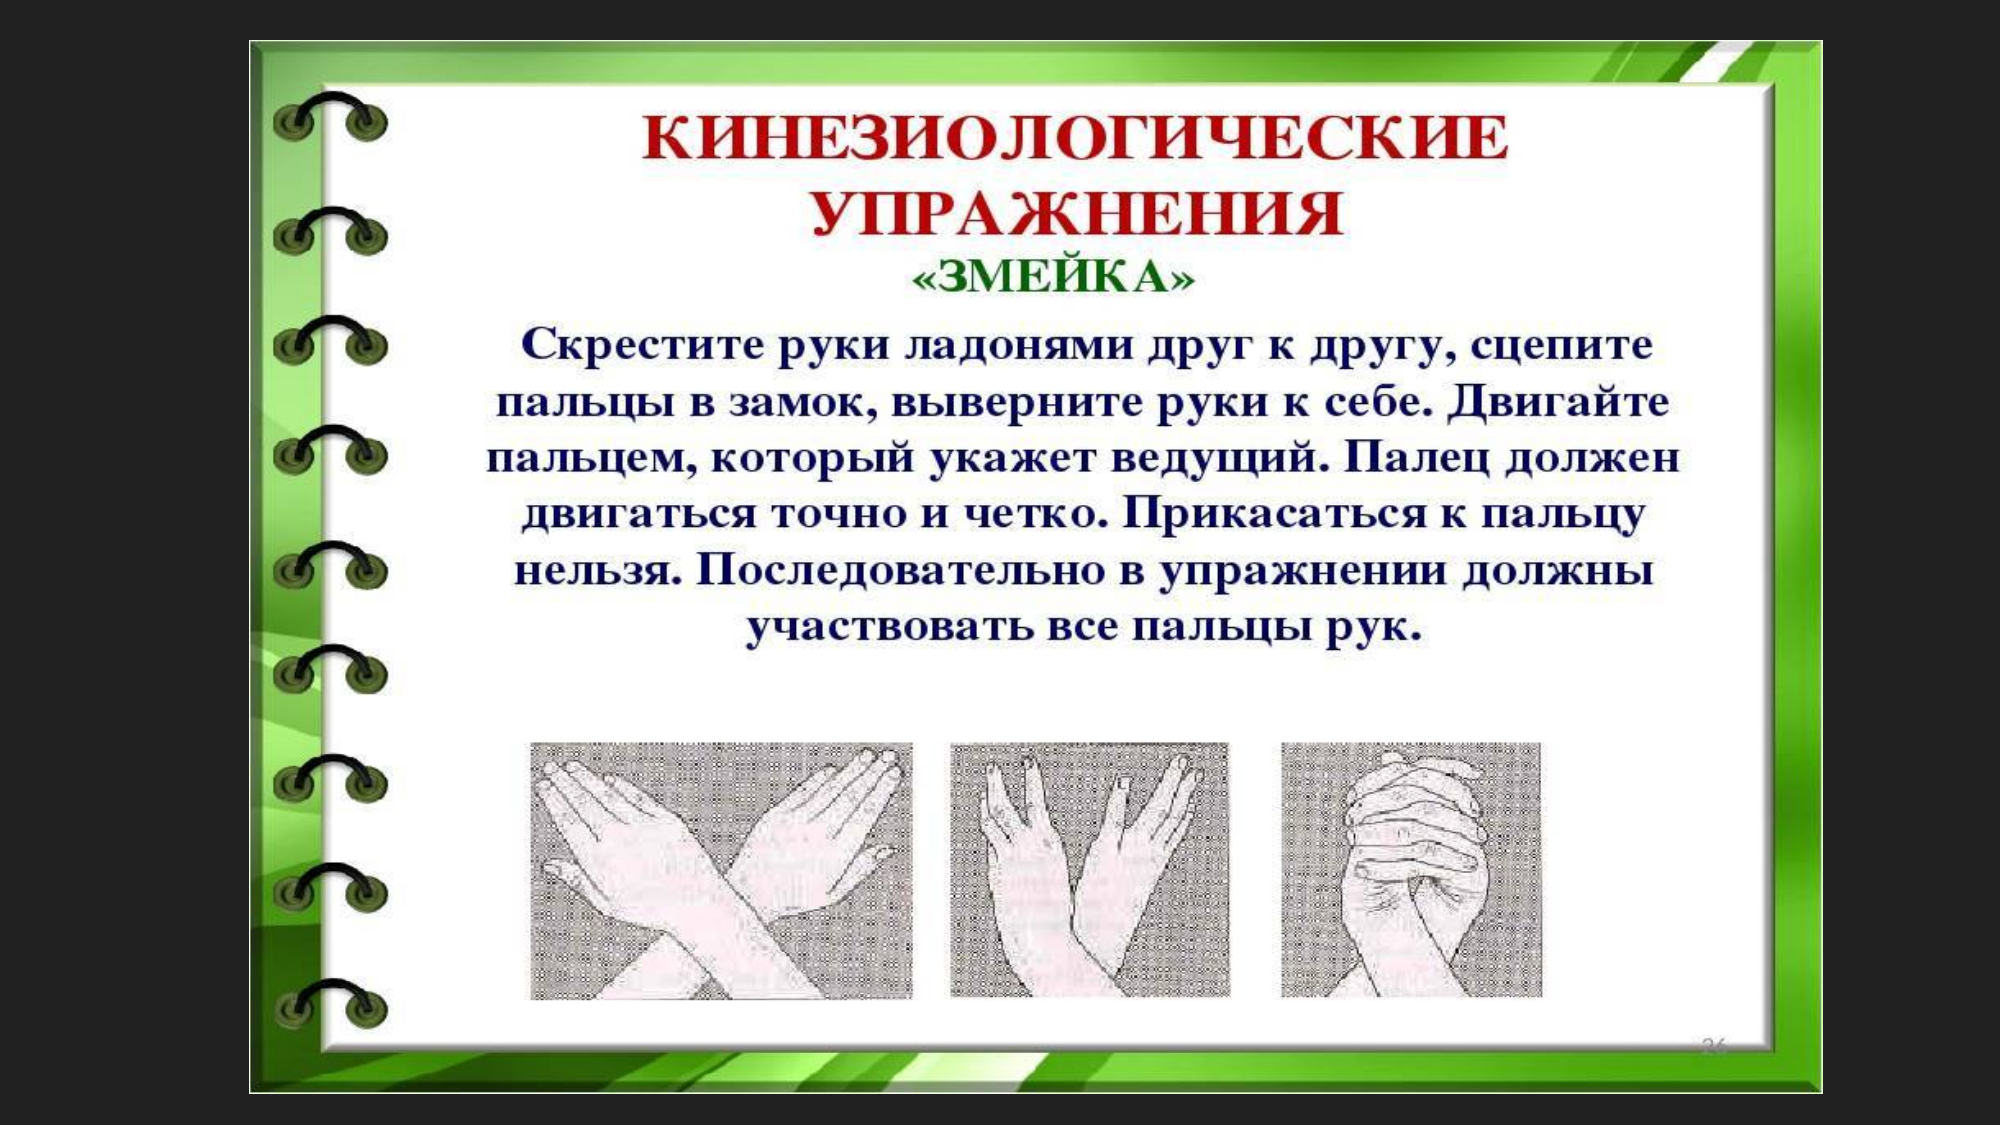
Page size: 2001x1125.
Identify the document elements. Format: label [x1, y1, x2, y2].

picture [249, 40, 1823, 1094]
